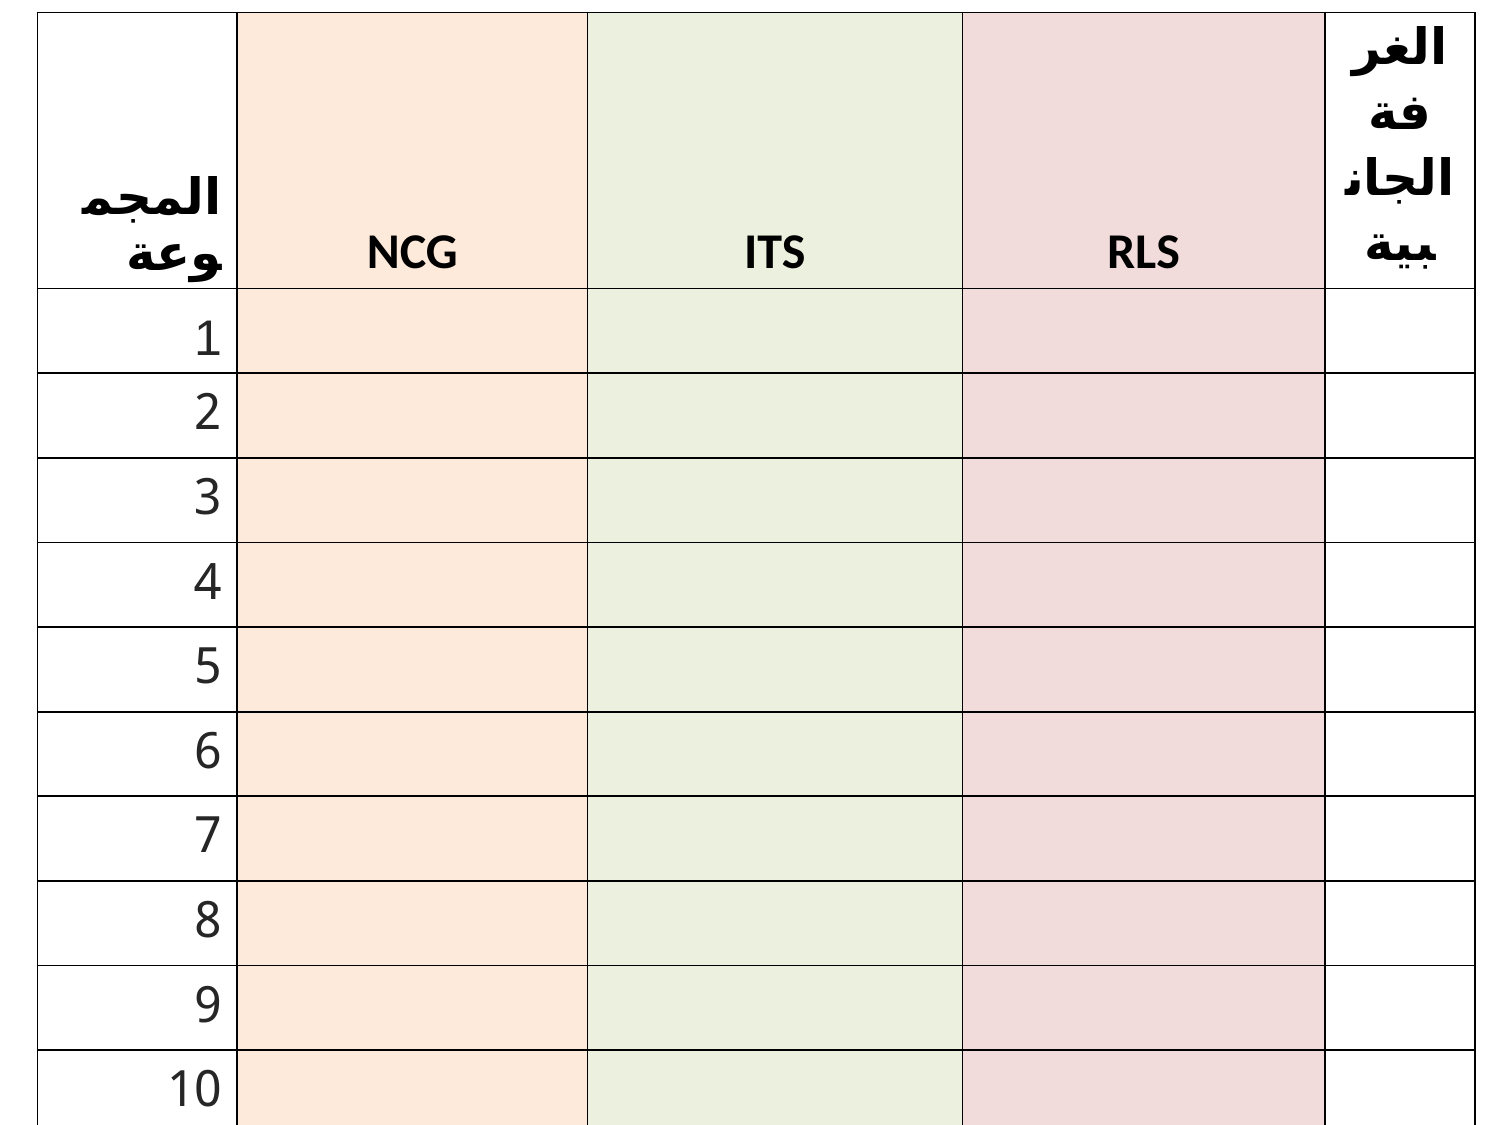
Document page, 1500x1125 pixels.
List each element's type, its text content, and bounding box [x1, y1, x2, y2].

table_cell [963, 713, 1324, 795]
table_cell [963, 882, 1324, 965]
table_cell [238, 882, 587, 965]
table_cell [588, 1051, 962, 1125]
table_header NCG [238, 13, 587, 288]
table_cell [963, 459, 1324, 542]
table_cell [588, 882, 962, 965]
table_cell 6 [38, 713, 236, 795]
table_cell [588, 628, 962, 711]
table_cell 8 [38, 882, 236, 965]
table_cell [1326, 543, 1474, 626]
table_cell [1326, 882, 1474, 965]
table_cell [238, 628, 587, 711]
table_cell [588, 543, 962, 626]
table_cell [238, 1051, 587, 1125]
table_cell 5 [38, 628, 236, 711]
table_cell [238, 543, 587, 626]
table_cell [1326, 966, 1474, 1049]
table_cell [238, 459, 587, 542]
table_cell [588, 797, 962, 880]
table_cell [588, 374, 962, 457]
table_cell 1 [38, 289, 236, 372]
table_cell [238, 374, 587, 457]
table_header المجموعة [38, 13, 236, 288]
table_header ITS [588, 13, 962, 288]
table_cell [963, 966, 1324, 1049]
table_cell [963, 628, 1324, 711]
table_cell [963, 797, 1324, 880]
table_cell [588, 289, 962, 372]
table_cell 2 [38, 374, 236, 457]
table_cell [1326, 628, 1474, 711]
table_cell 7 [38, 797, 236, 880]
table_cell [963, 289, 1324, 372]
table_cell [588, 713, 962, 795]
table_cell [1326, 289, 1474, 372]
table_cell [963, 374, 1324, 457]
table_cell [1326, 374, 1474, 457]
table_cell [588, 459, 962, 542]
table_cell [238, 713, 587, 795]
table_header RLS [963, 13, 1324, 288]
table_cell [1326, 1051, 1474, 1125]
table_cell [238, 797, 587, 880]
table_cell [963, 543, 1324, 626]
table_cell 4 [38, 543, 236, 626]
table_cell [238, 289, 587, 372]
table_cell [1326, 713, 1474, 795]
table_cell [1326, 459, 1474, 542]
table_cell 3 [38, 459, 236, 542]
table_cell 9 [38, 966, 236, 1049]
table_cell [963, 1051, 1324, 1125]
table_cell [1326, 797, 1474, 880]
table_cell [238, 966, 587, 1049]
table_cell 10 [38, 1051, 236, 1125]
table_header الغرفة الجانبية [1326, 13, 1474, 288]
table_cell [588, 966, 962, 1049]
